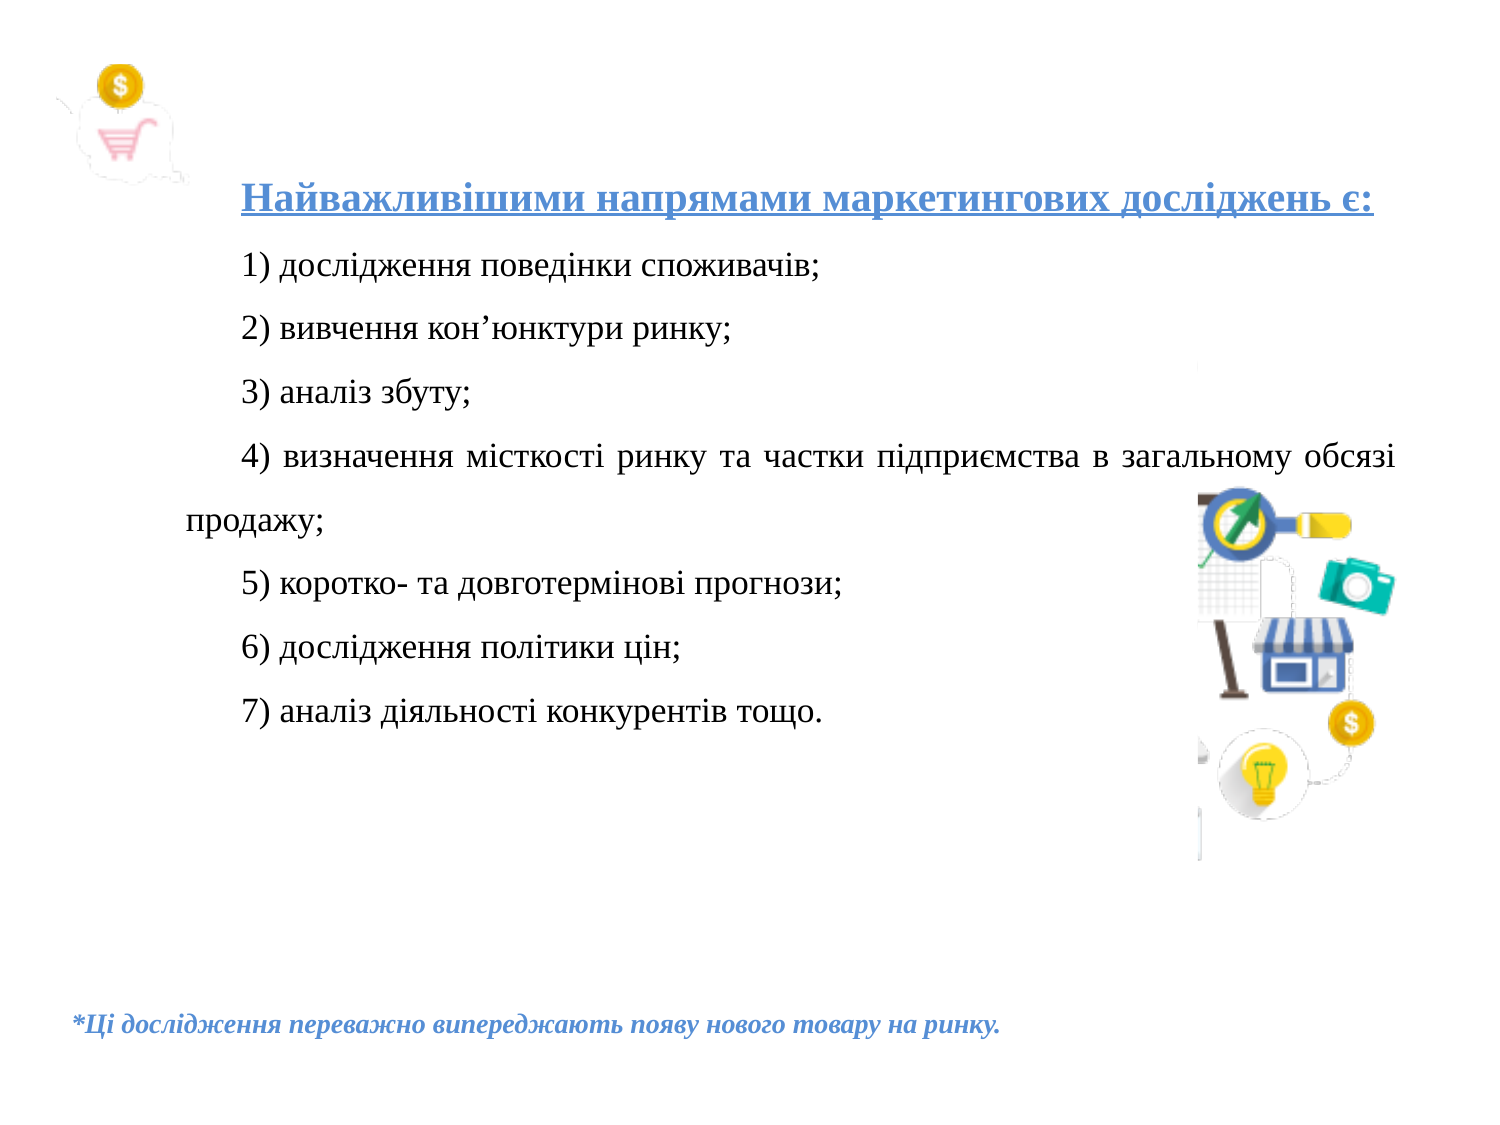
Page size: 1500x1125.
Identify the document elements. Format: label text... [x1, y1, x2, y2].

picture [0, 63, 205, 207]
picture [1197, 255, 1447, 1036]
text_box *Ці дослідження переважно випереджають появу нового товару на ринку. [56, 997, 1322, 1046]
text_box Найважливішими напрямами маркетингових досліджень є: 1) дослідження поведінки споживачів; 2) вивчення кон’юнктури ринку; 3) аналіз збуту; 4) визначення місткості ринку та частки підприємства в загальному обсязі продажу; 5) коротко- та довготермінові прогнози; 6) дослідження політики цін; 7) аналіз діяльності конкурентів тощо. [171, 137, 1412, 737]
